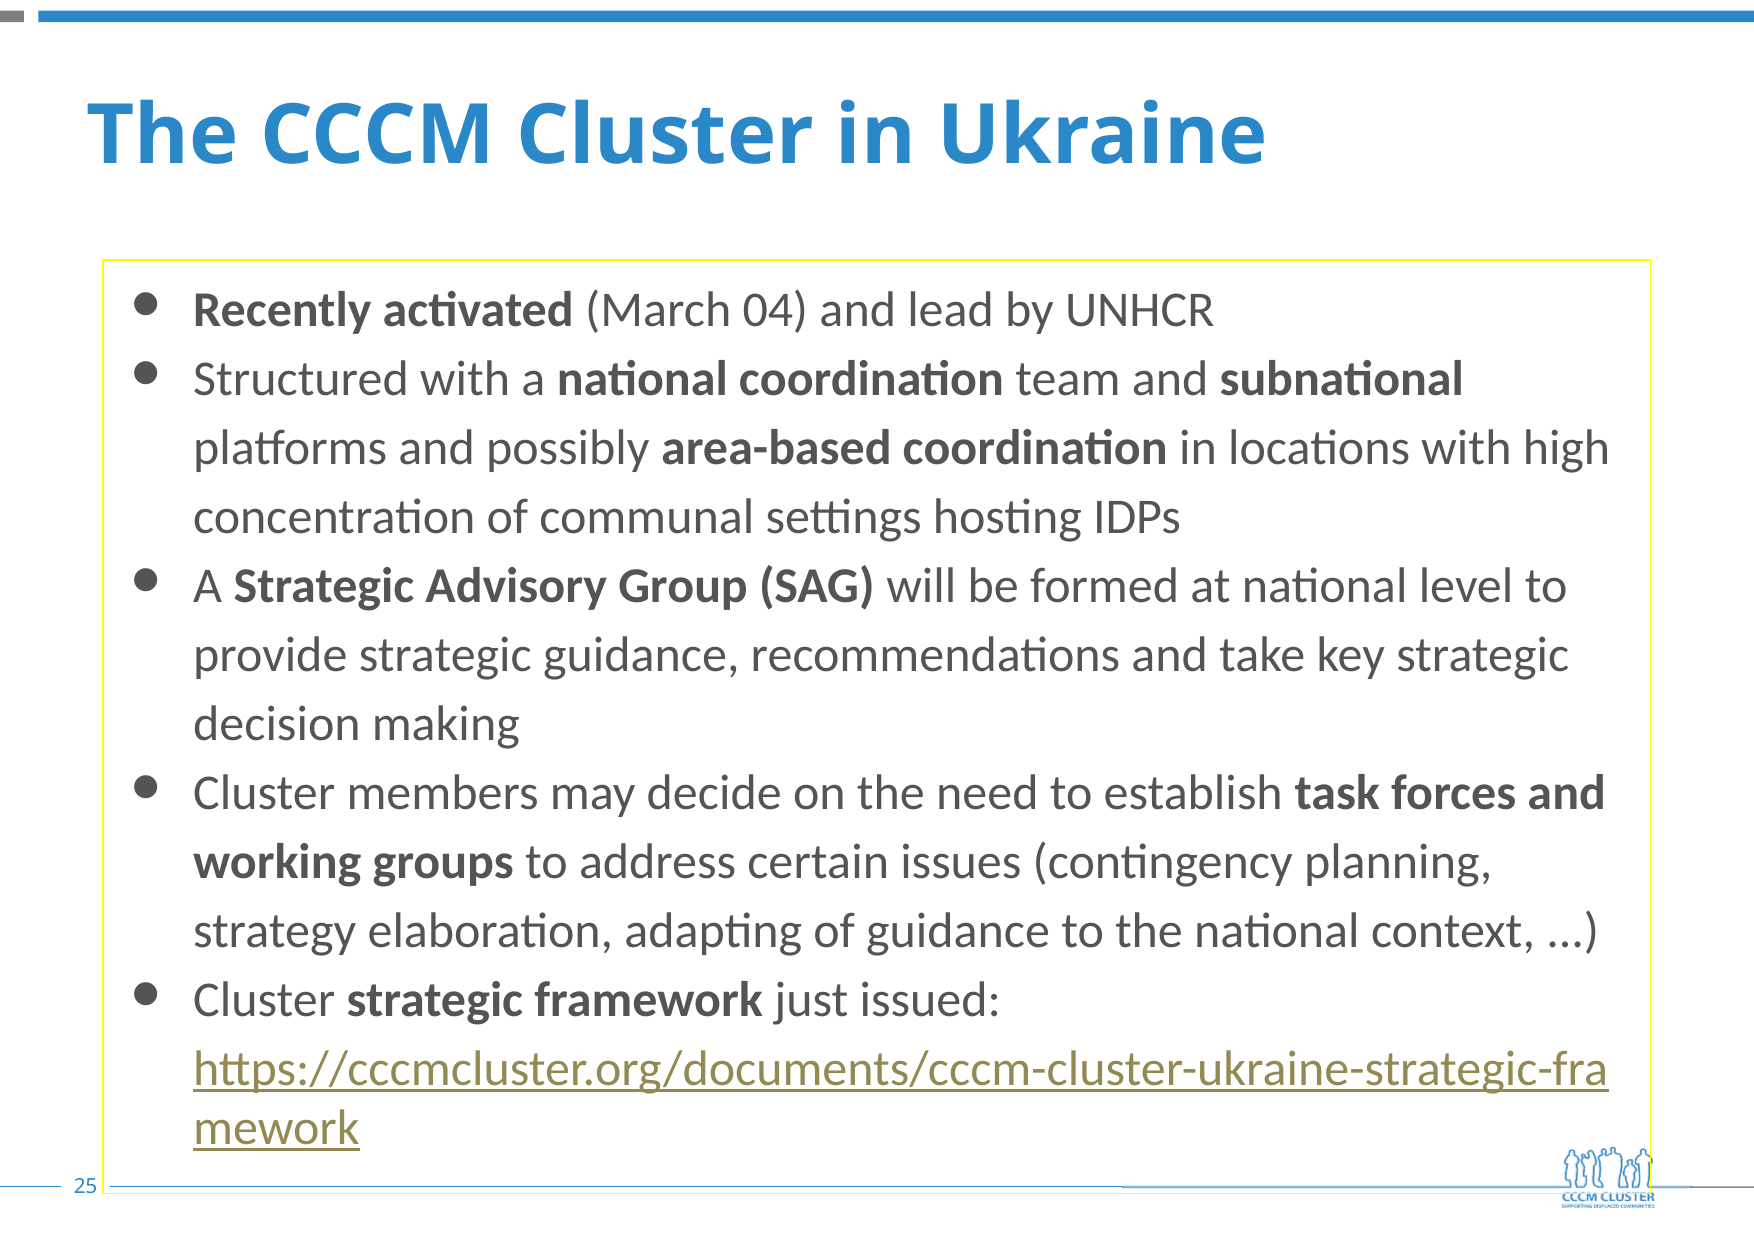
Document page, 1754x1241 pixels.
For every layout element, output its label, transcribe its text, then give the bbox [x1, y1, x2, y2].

list Recently activated (March 04) and lead by UNHCR Structured with a national coordination team and subnational platforms and possibly area-based coordination in locations with high concentration of communal settings hosting IDPs A Strategic Advisory Group (SAG) will be formed at national level to provide strategic guidance, recommendations and take key strategic decision making Cluster members may decide on the need to establish task forces and working groups to address certain issues (contingency planning, strategy elaboration, adapting of guidance to the national context, ...) Cluster strategic framework just issued: https://cccmcluster.org/documents/cccm-cluster-ukraine-strategic-framework [103, 259, 1651, 1194]
picture [0, 1147, 103, 1209]
picture [98, 1147, 1754, 1209]
title The CCCM Cluster in Ukraine [71, 73, 1728, 195]
